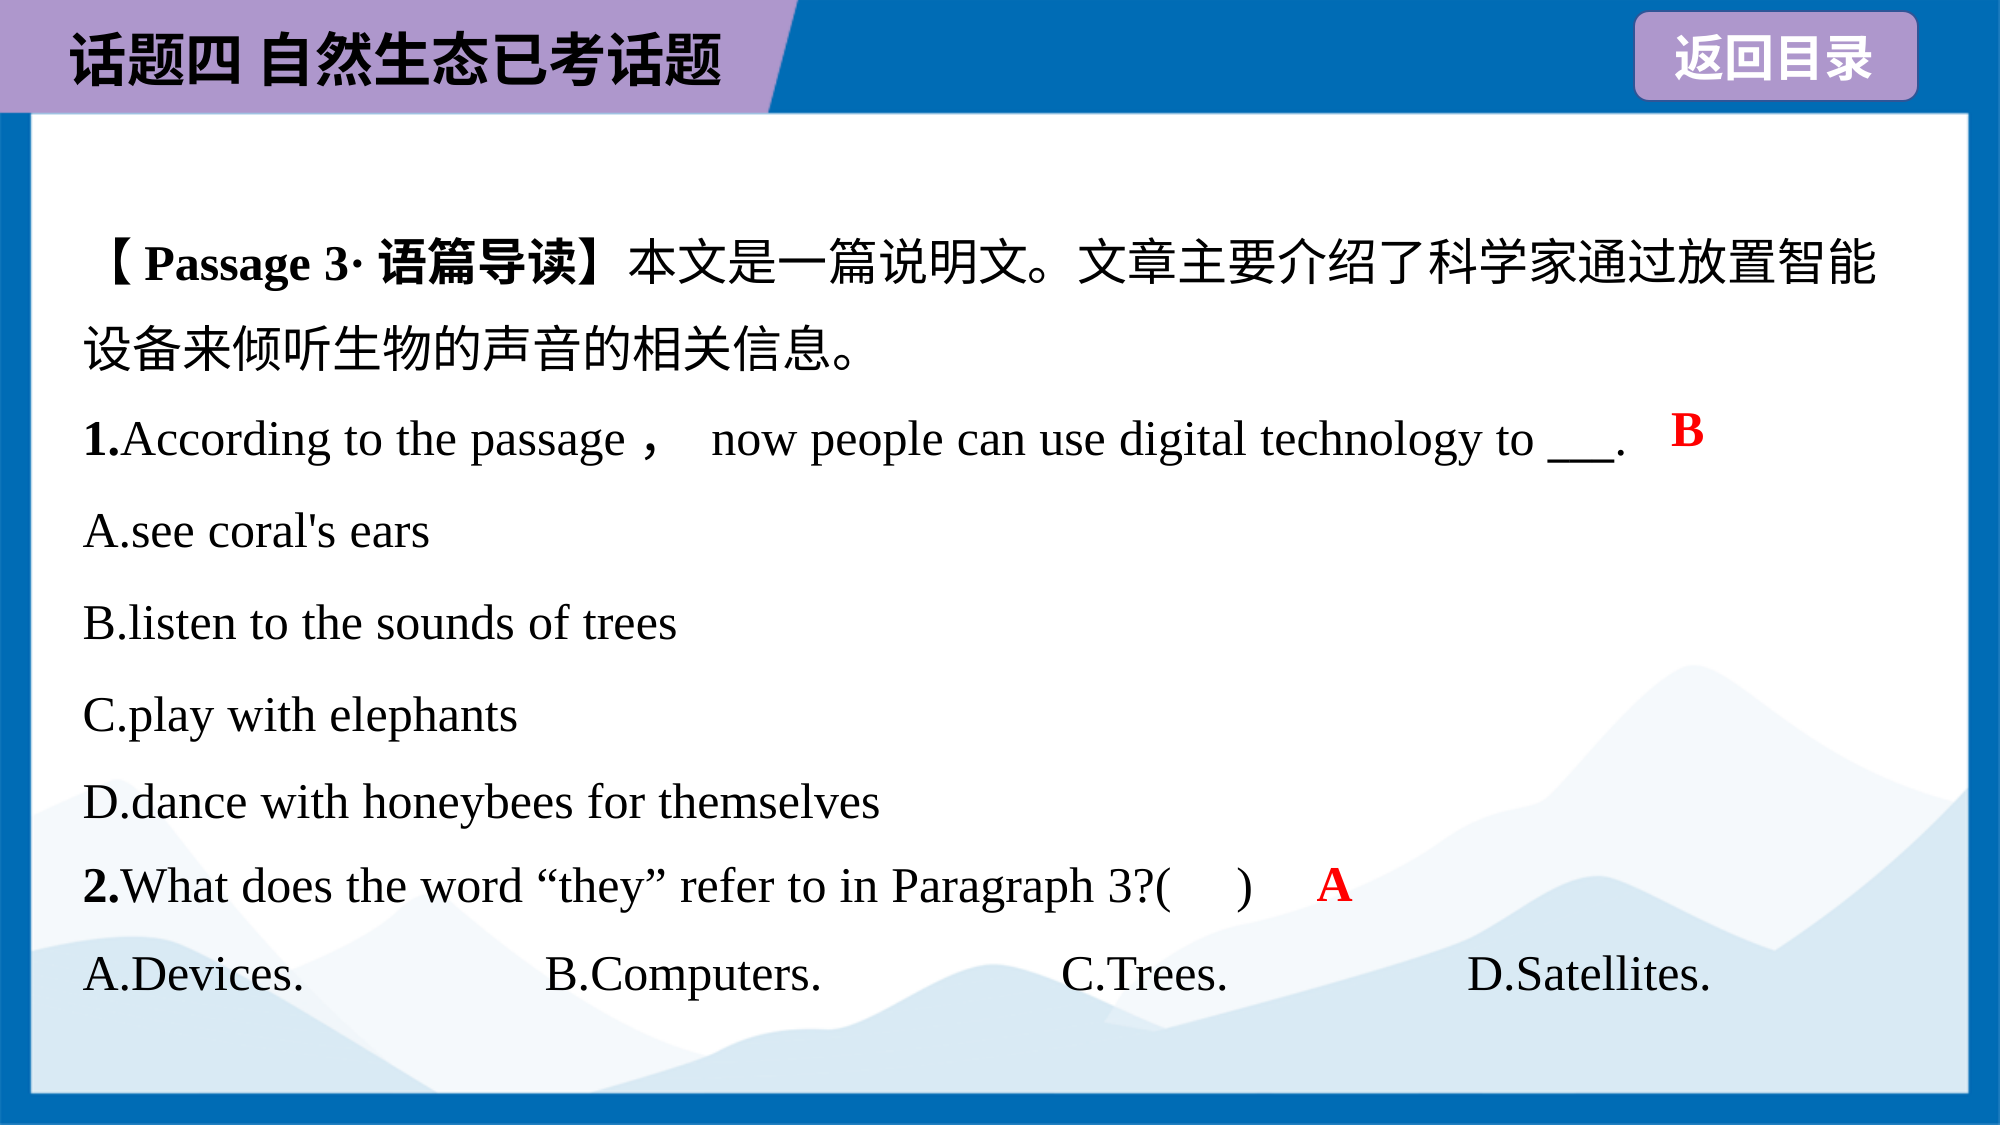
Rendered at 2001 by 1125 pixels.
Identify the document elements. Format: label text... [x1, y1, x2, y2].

text_box 1.According to the passage， now people can use digital technology to ___. [82, 377, 1917, 456]
picture [0, 0, 2000, 1125]
text_box A.see coral's ears B.listen to the sounds of trees C.play with elephants D.dance with honeybees for themselves [82, 466, 1917, 819]
text_box B [1652, 369, 1723, 448]
text_box A.Devices. B.Computers. C.Trees. D.Satellites. [82, 913, 1917, 991]
text_box A [1298, 823, 1371, 903]
text_box 2.What does the word “they” refer to in Paragraph 3?( ) [82, 825, 1917, 904]
text_box 【Passage 3·语篇导读】本文是一篇说明文。文章主要介绍了科学家通过放置智能 设备来倾听生物的声音的相关信息。 [82, 198, 1917, 369]
